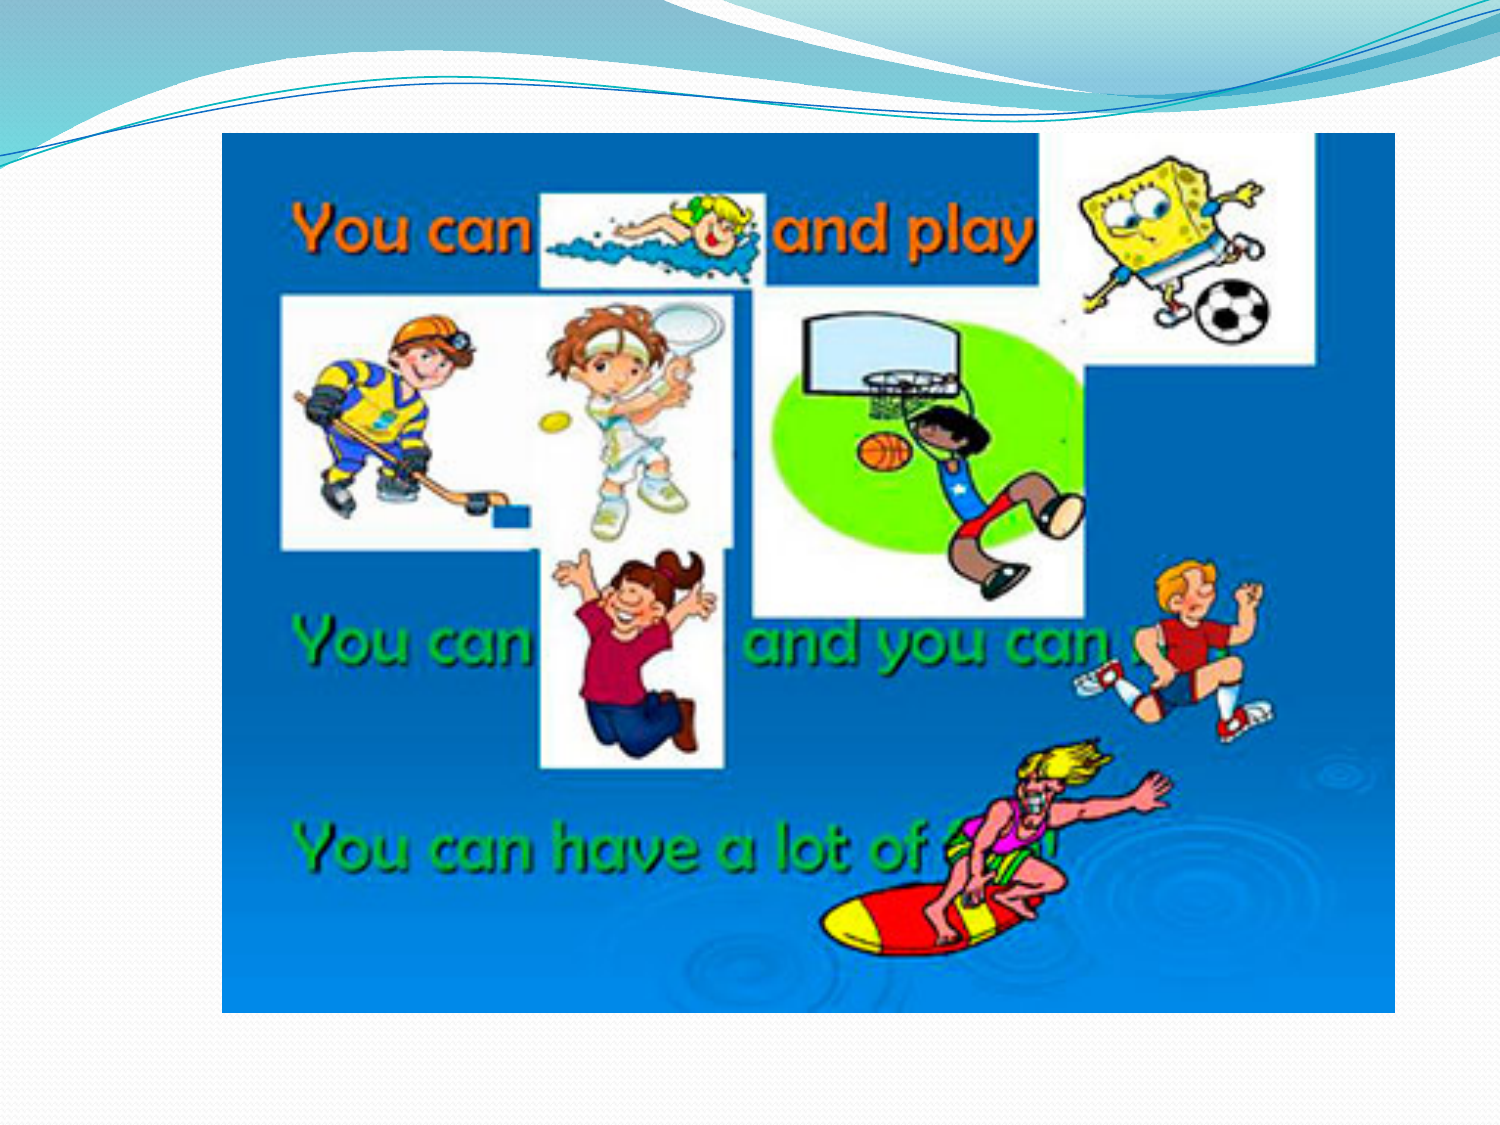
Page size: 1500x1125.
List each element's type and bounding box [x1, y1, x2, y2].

picture [222, 133, 1395, 1013]
